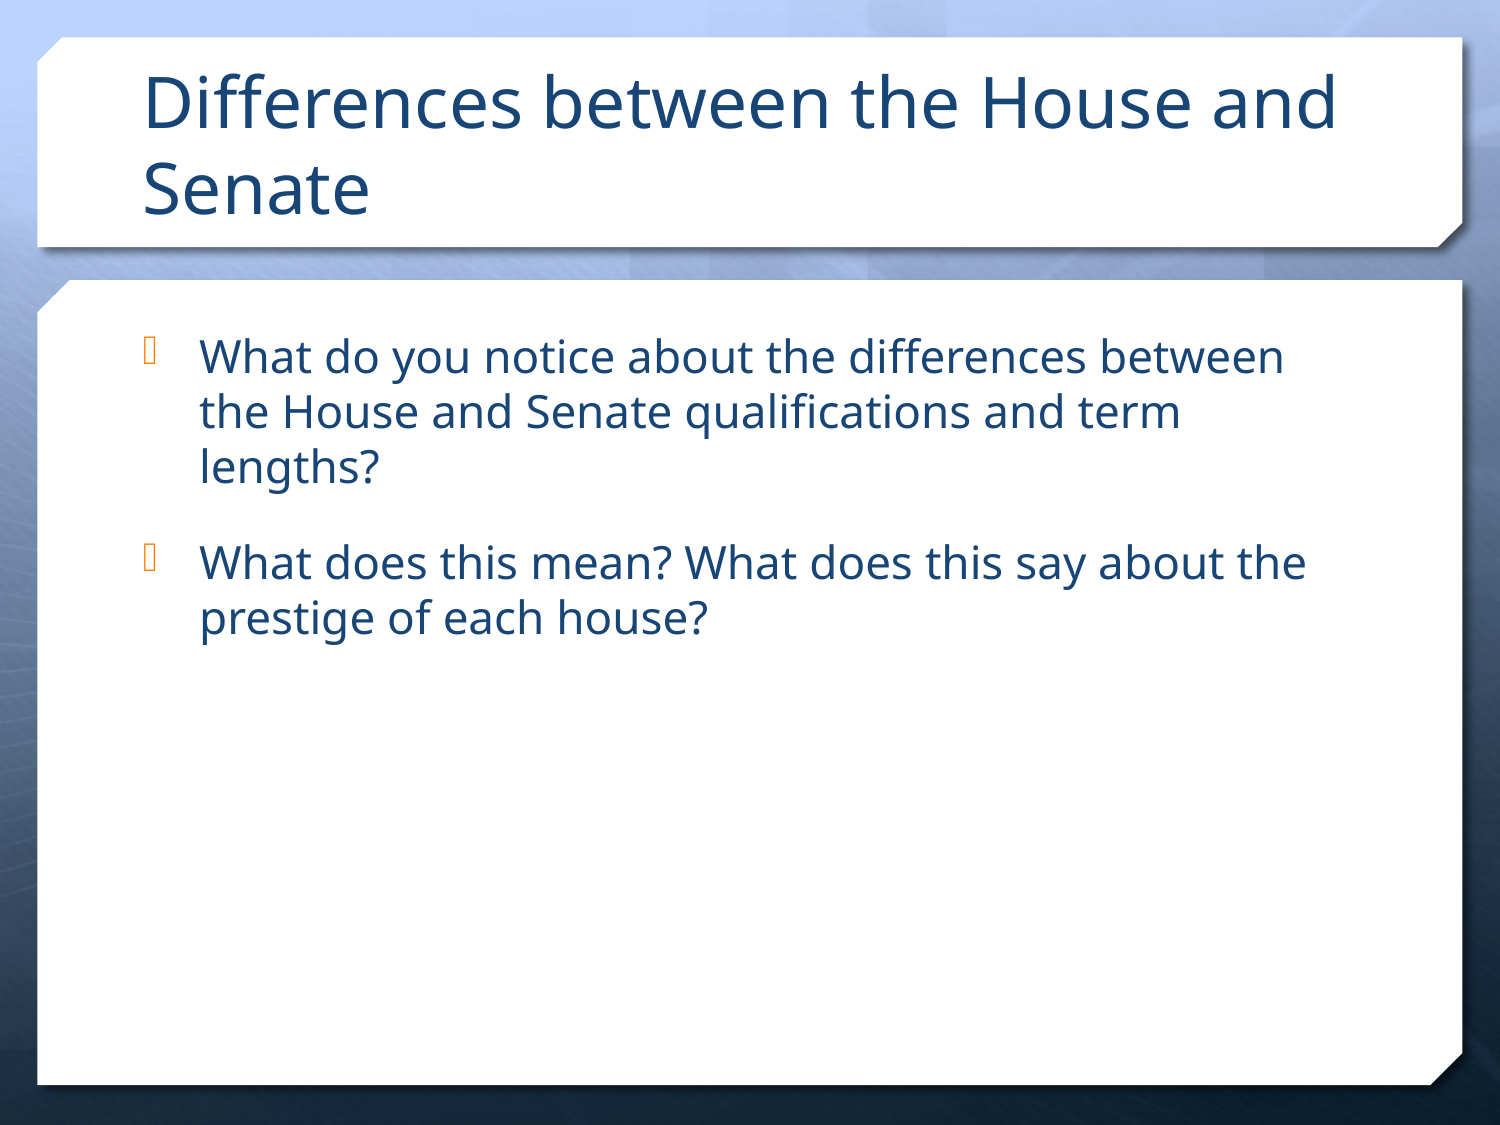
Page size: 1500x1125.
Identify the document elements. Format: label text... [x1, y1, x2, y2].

list What do you notice about the differences between the House and Senate qualifications and term lengths? What does this mean? What does this say about the prestige of each house? [127, 319, 1372, 978]
title Differences between the House and Senate [127, 48, 1372, 236]
